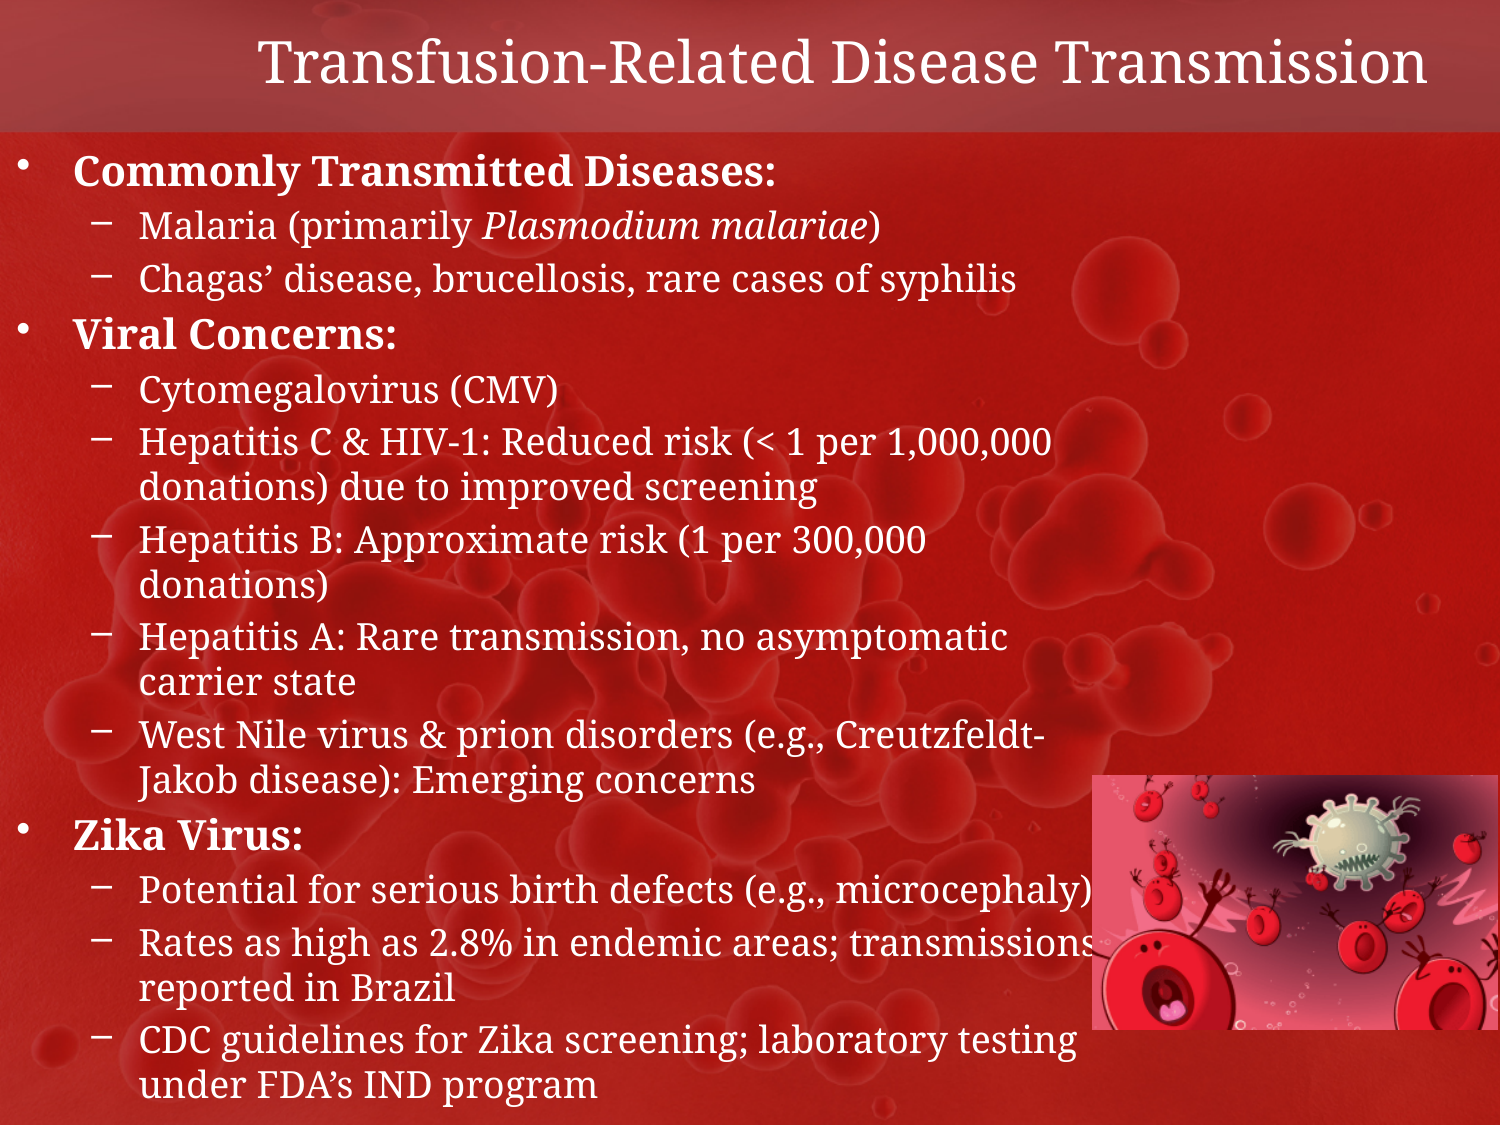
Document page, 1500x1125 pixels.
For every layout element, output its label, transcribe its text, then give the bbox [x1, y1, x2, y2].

picture [0, 0, 1500, 1125]
list Commonly Transmitted Diseases: Malaria (primarily Plasmodium malariae) Chagas’ disease, brucellosis, rare cases of syphilis Viral Concerns: Cytomegalovirus (CMV) Hepatitis C & HIV-1: Reduced risk (< 1 per 1,000,000 donations) due to improved screening Hepatitis B: Approximate risk (1 per 300,000 donations) Hepatitis A: Rare transmission, no asymptomatic carrier state West Nile virus & prion disorders (e.g., Creutzfeldt-Jakob disease): Emerging concerns Zika Virus: Potential for serious birth defects (e.g., microcephaly) Rates as high as 2.8% in endemic areas; transmissions reported in Brazil CDC guidelines for Zika screening; laboratory testing under FDA’s IND program [1, 136, 1141, 1048]
title Transfusion-Related Disease Transmission [241, 18, 1448, 103]
